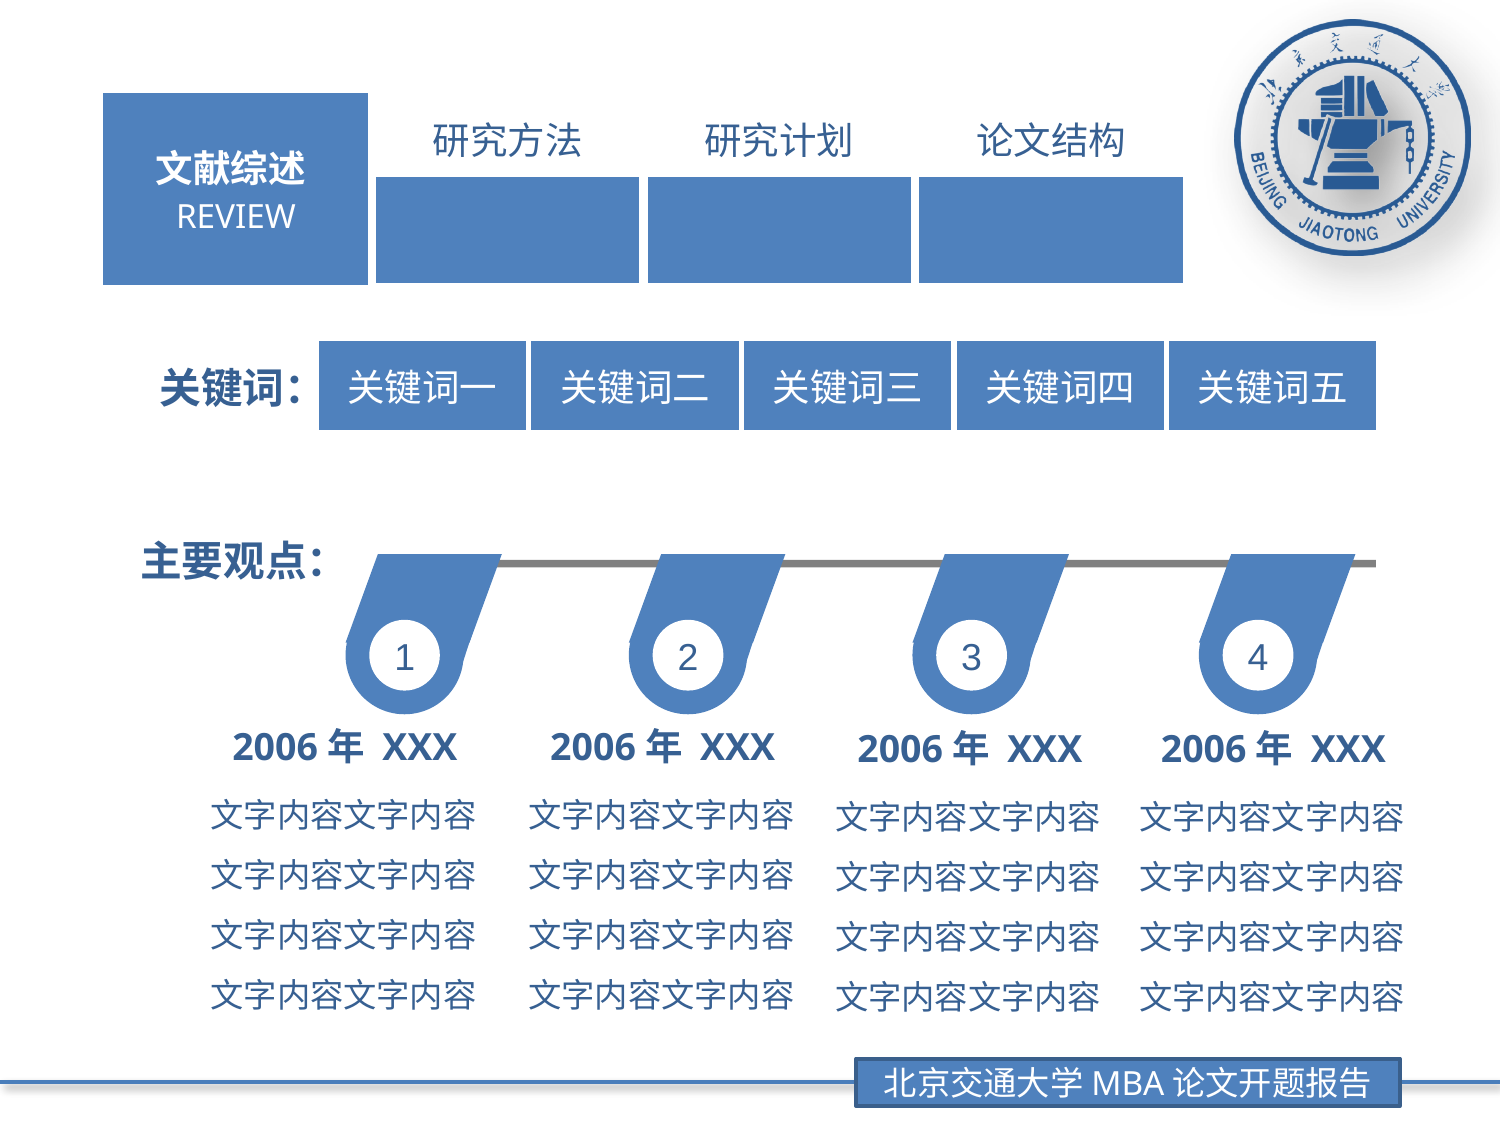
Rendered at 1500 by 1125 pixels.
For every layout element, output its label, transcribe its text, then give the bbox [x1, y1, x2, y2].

text_box 2006年 XXX [535, 715, 790, 776]
table_header 研究计划 [648, 93, 911, 169]
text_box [628, 553, 786, 715]
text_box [345, 553, 502, 715]
text_box 2006年 XXX [1146, 717, 1401, 778]
table_cell [376, 177, 639, 283]
table_header 研究方法 [376, 93, 639, 169]
table_header 关键词二 [531, 341, 739, 430]
table_cell [919, 177, 1183, 283]
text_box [912, 553, 1070, 715]
text_box 2006年 XXX [842, 717, 1097, 778]
text_box [505, 558, 623, 569]
table_header 论文结构 [919, 93, 1184, 169]
text_box 主要观点： [125, 527, 364, 592]
text_box 文字内容文字内容文字内容文字内容文字内容文字内容文字内容文字内容 [820, 769, 1120, 1024]
text_box [1073, 558, 1193, 569]
table_cell [648, 177, 911, 283]
text_box 文字内容文字内容文字内容文字内容文字内容文字内容文字内容文字内容 [513, 767, 813, 1022]
table_header 关键词五 [1169, 341, 1376, 430]
text_box 文字内容文字内容文字内容文字内容文字内容文字内容文字内容文字内容 [195, 766, 514, 1022]
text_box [1198, 553, 1356, 715]
text_box 文字内容文字内容文字内容文字内容文字内容文字内容文字内容文字内容 [1124, 769, 1424, 1024]
table_header 关键词： [129, 339, 313, 430]
text_box [790, 558, 907, 569]
text_box 2006年 XXX [217, 715, 472, 776]
table_header 文献综述REVIEW [103, 93, 368, 285]
table_header 关键词一 [319, 341, 526, 430]
table_header 关键词四 [957, 341, 1164, 430]
table_header 关键词三 [744, 341, 951, 430]
text_box [1360, 558, 1378, 569]
